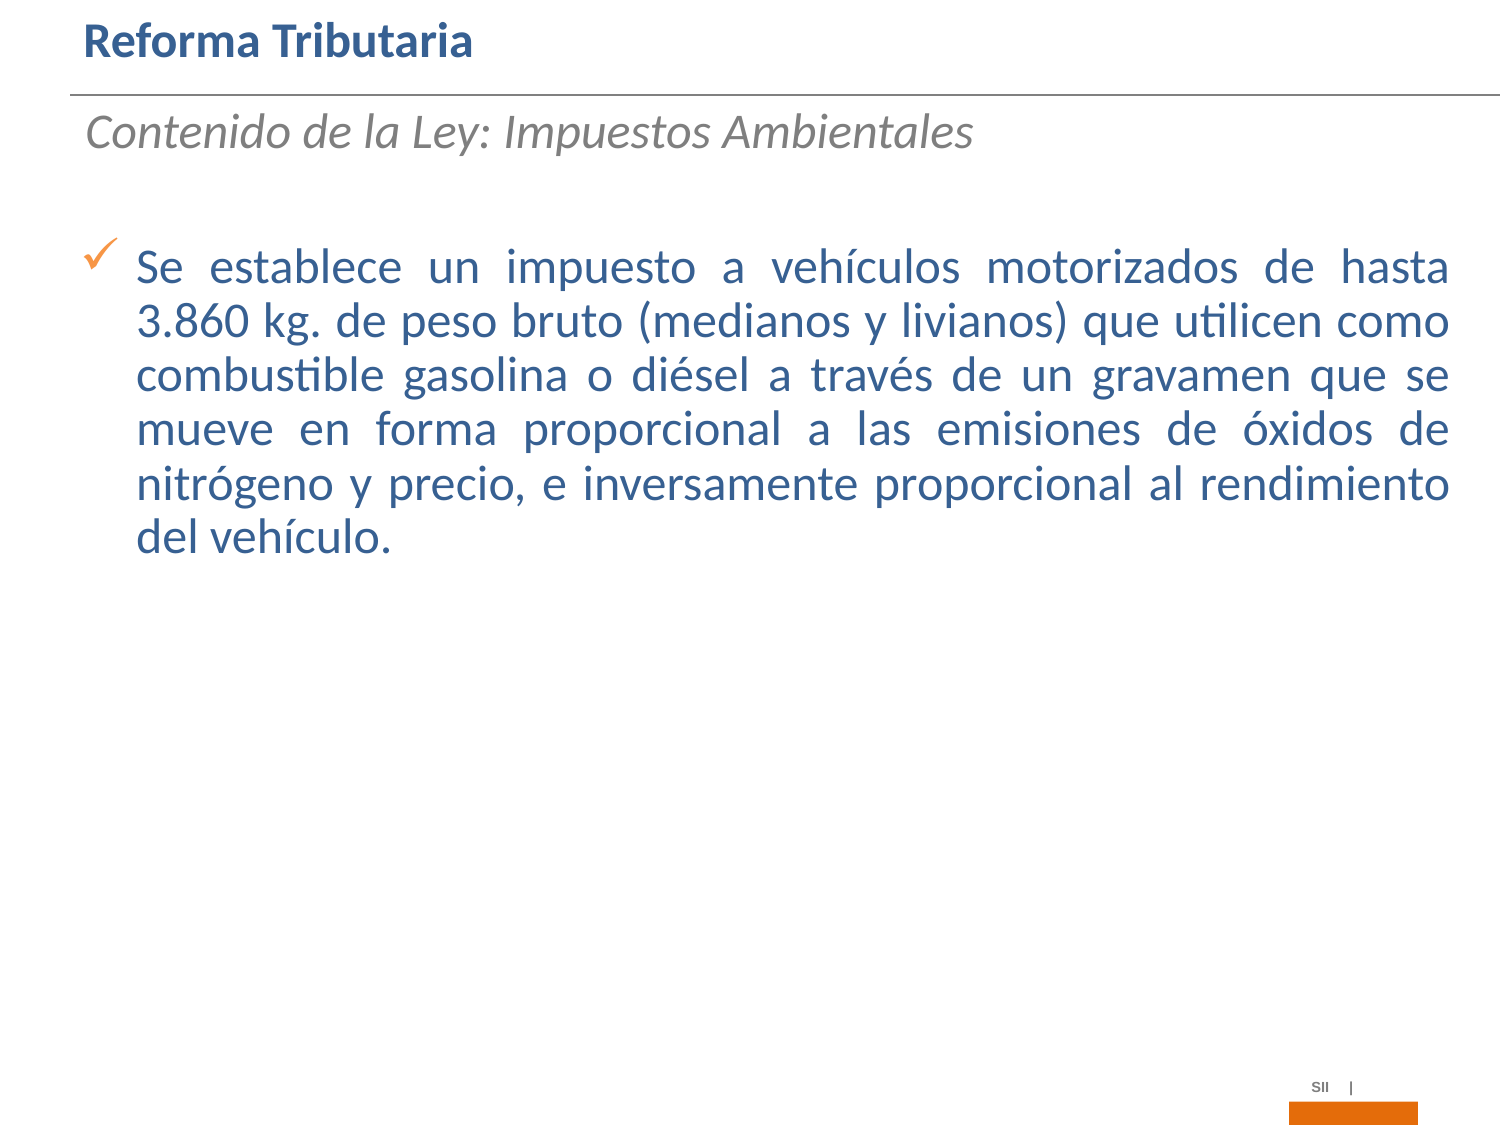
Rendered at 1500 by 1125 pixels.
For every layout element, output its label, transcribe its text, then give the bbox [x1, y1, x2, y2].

text_box Se establece un impuesto a vehículos motorizados de hasta 3.860 kg. de peso bruto (medianos y livianos) que utilicen como combustible gasolina o diésel a través de un gravamen que se mueve en forma proporcional a las emisiones de óxidos de nitrógeno y precio, e inversamente proporcional al rendimiento del vehículo. [64, 233, 1466, 564]
text_box [1287, 1099, 1420, 1125]
text_box SII | [1257, 1070, 1376, 1103]
text_box Reforma Tributaria [68, 0, 489, 76]
text_box Contenido de la Ley: Impuestos Ambientales [70, 100, 1000, 167]
